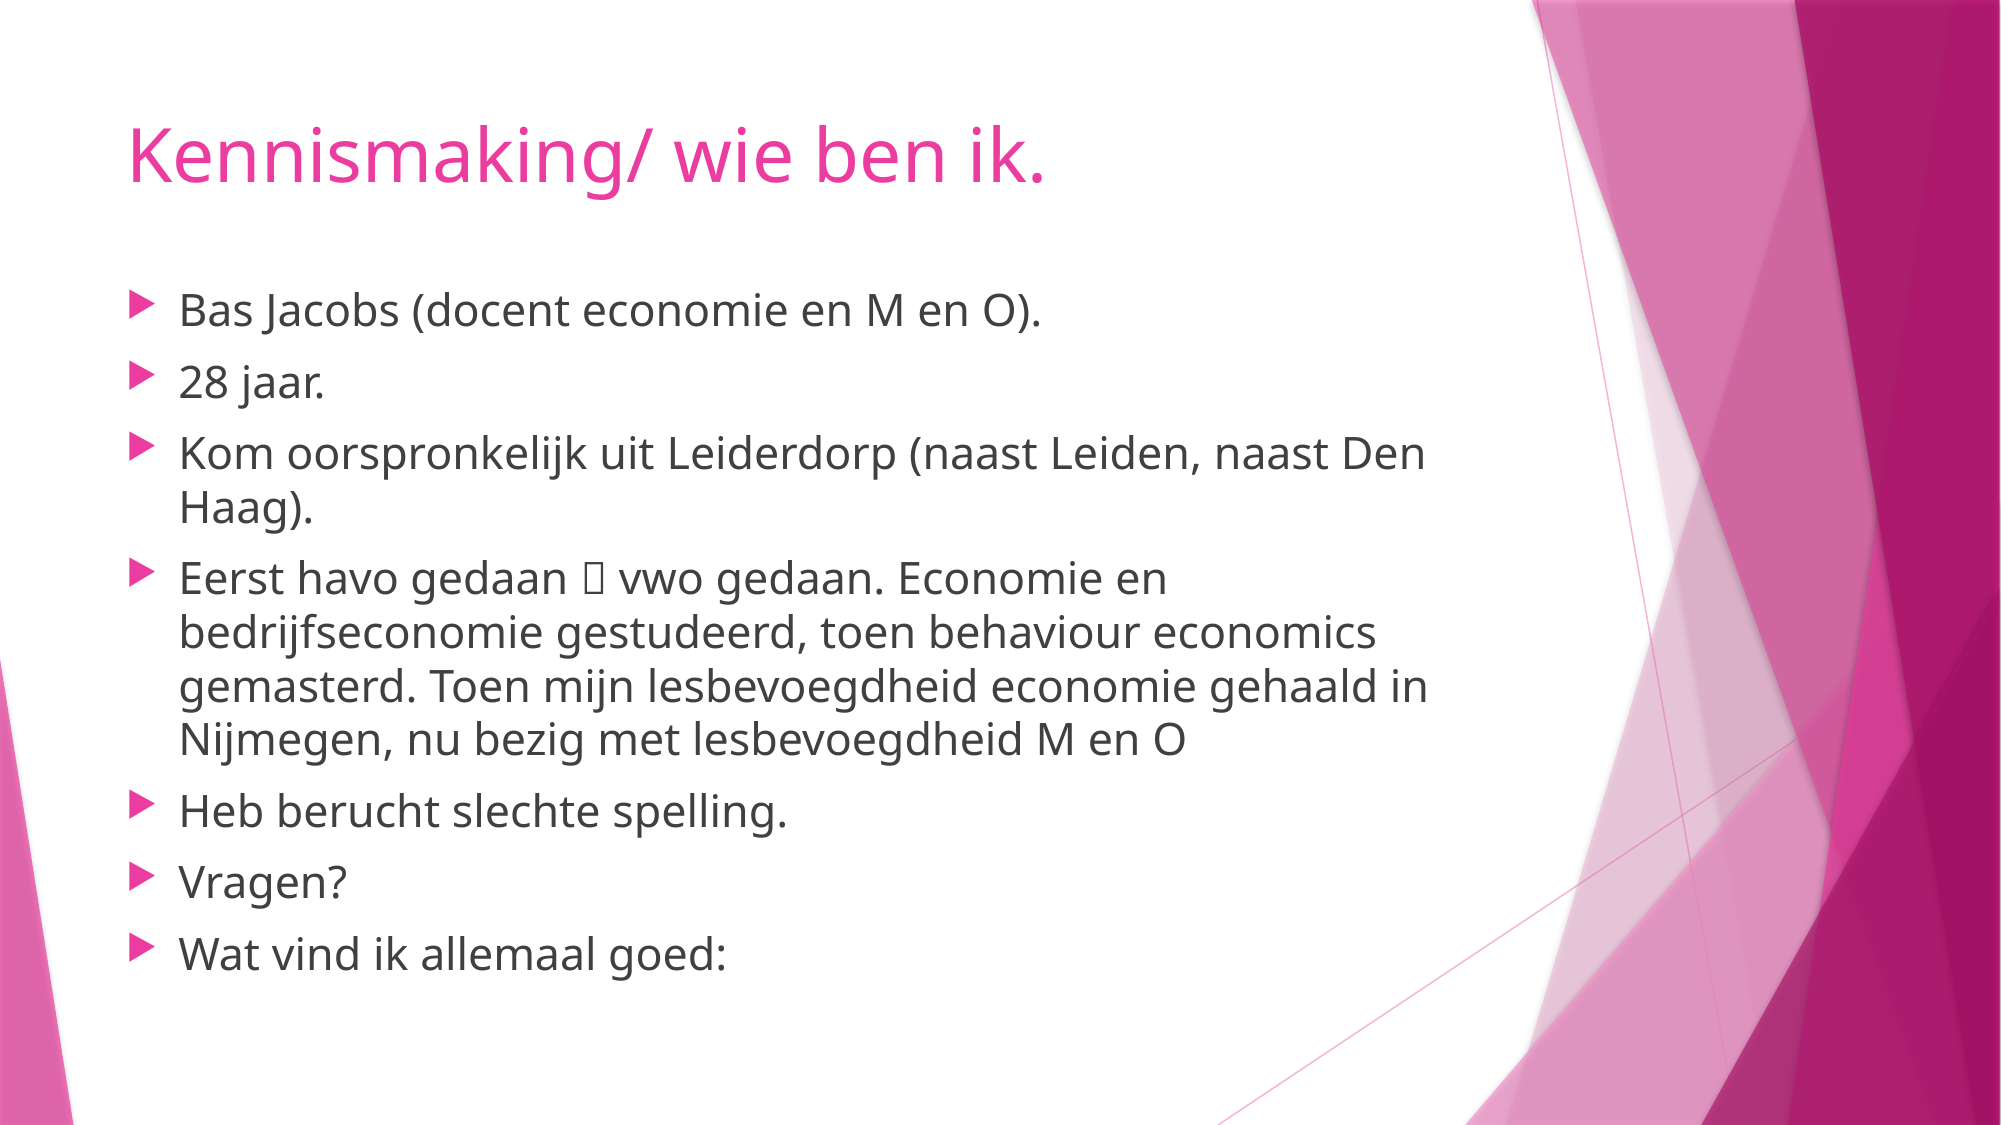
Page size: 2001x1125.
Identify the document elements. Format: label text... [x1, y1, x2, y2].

list Bas Jacobs (docent economie en M en O). 28 jaar. Kom oorspronkelijk uit Leiderdorp (naast Leiden, naast Den Haag). Eerst havo gedaan  vwo gedaan. Economie en bedrijfseconomie gestudeerd, toen behaviour economics gemasterd. Toen mijn lesbevoegdheid economie gehaald in Nijmegen, nu bezig met lesbevoegdheid M en O Heb berucht slechte spelling. Vragen? Wat vind ik allemaal goed: [111, 274, 1522, 992]
title Kennismaking/ wie ben ik. [111, 99, 1522, 274]
